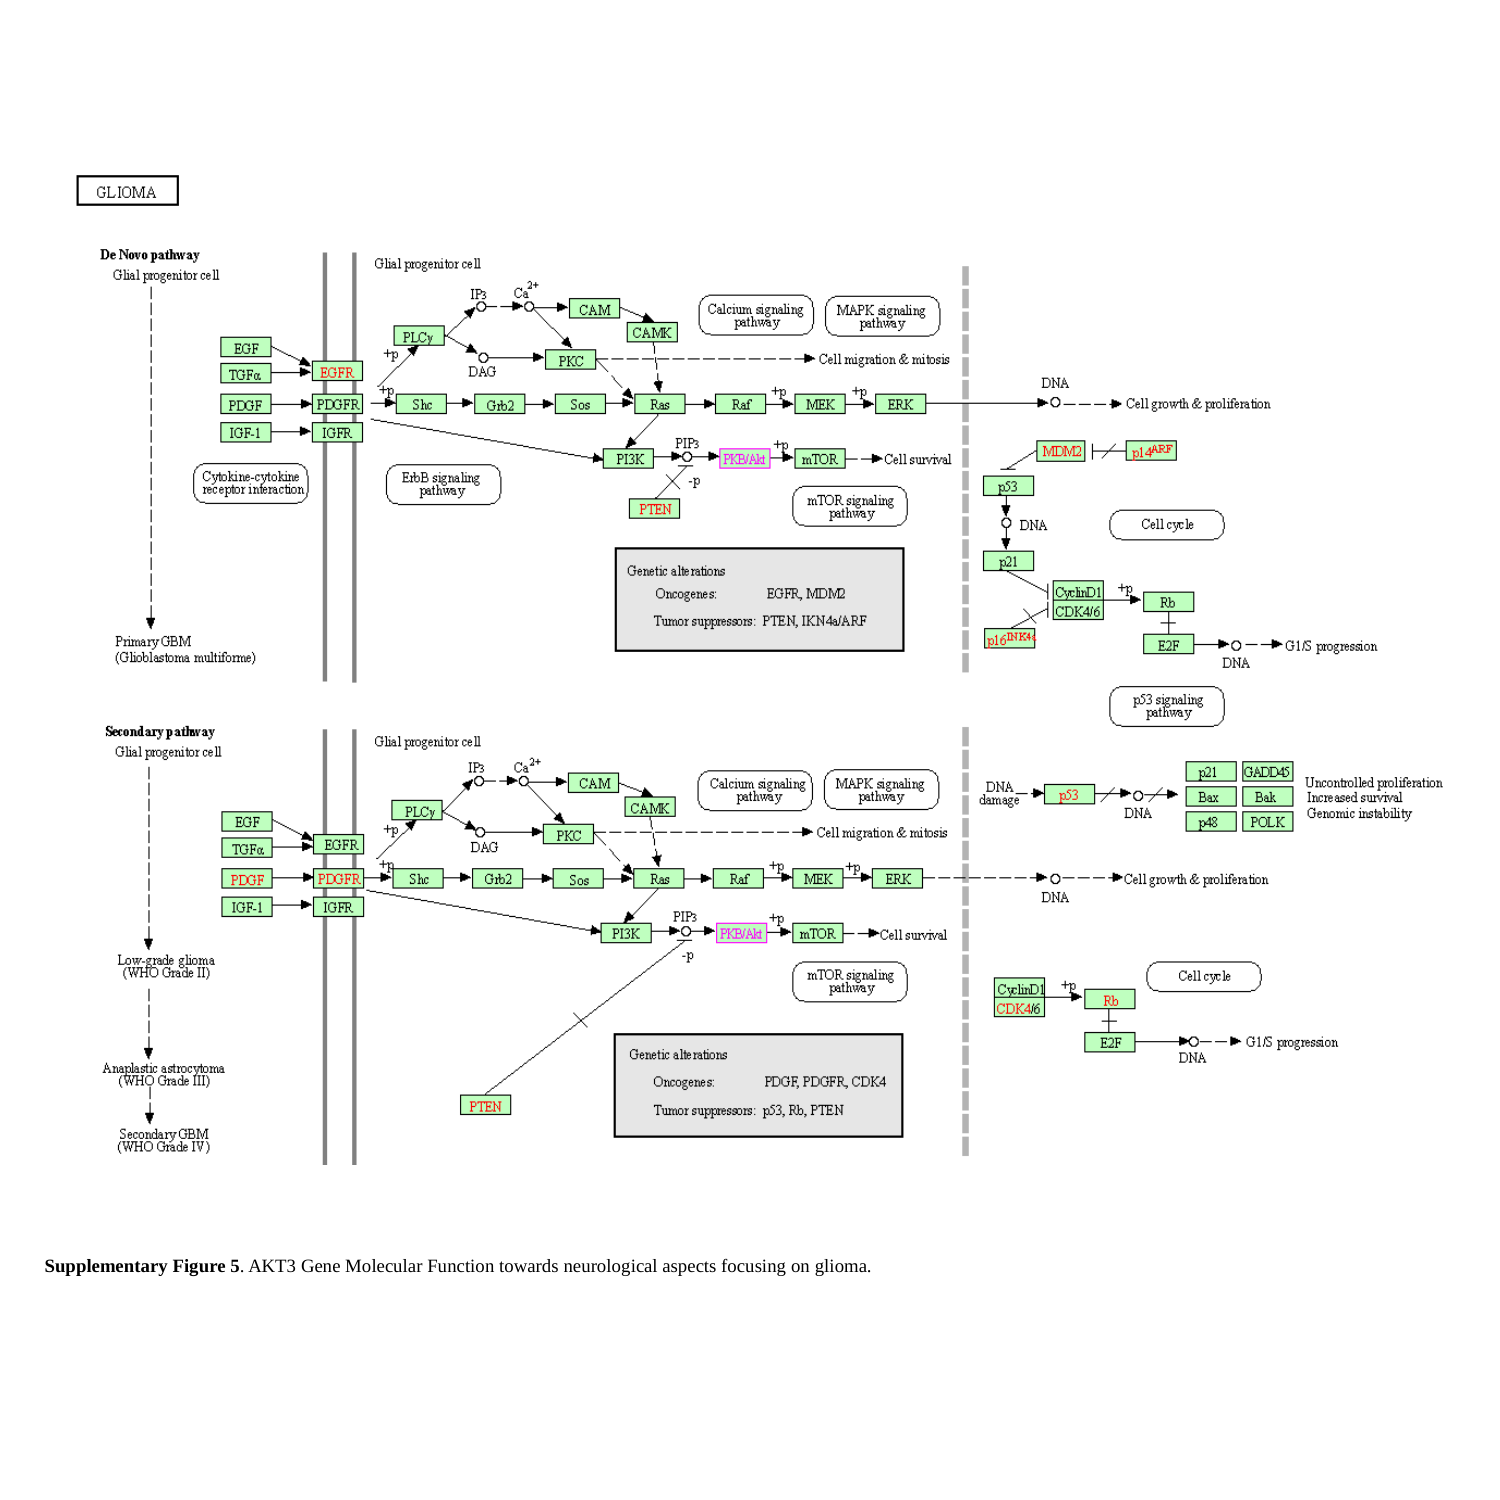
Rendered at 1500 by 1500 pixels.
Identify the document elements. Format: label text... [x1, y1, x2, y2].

text_box Supplementary Figure 5. AKT3 Gene Molecular Function towards neurological aspects focusing on glioma. [33, 1248, 1333, 1283]
picture [47, 141, 1463, 1165]
